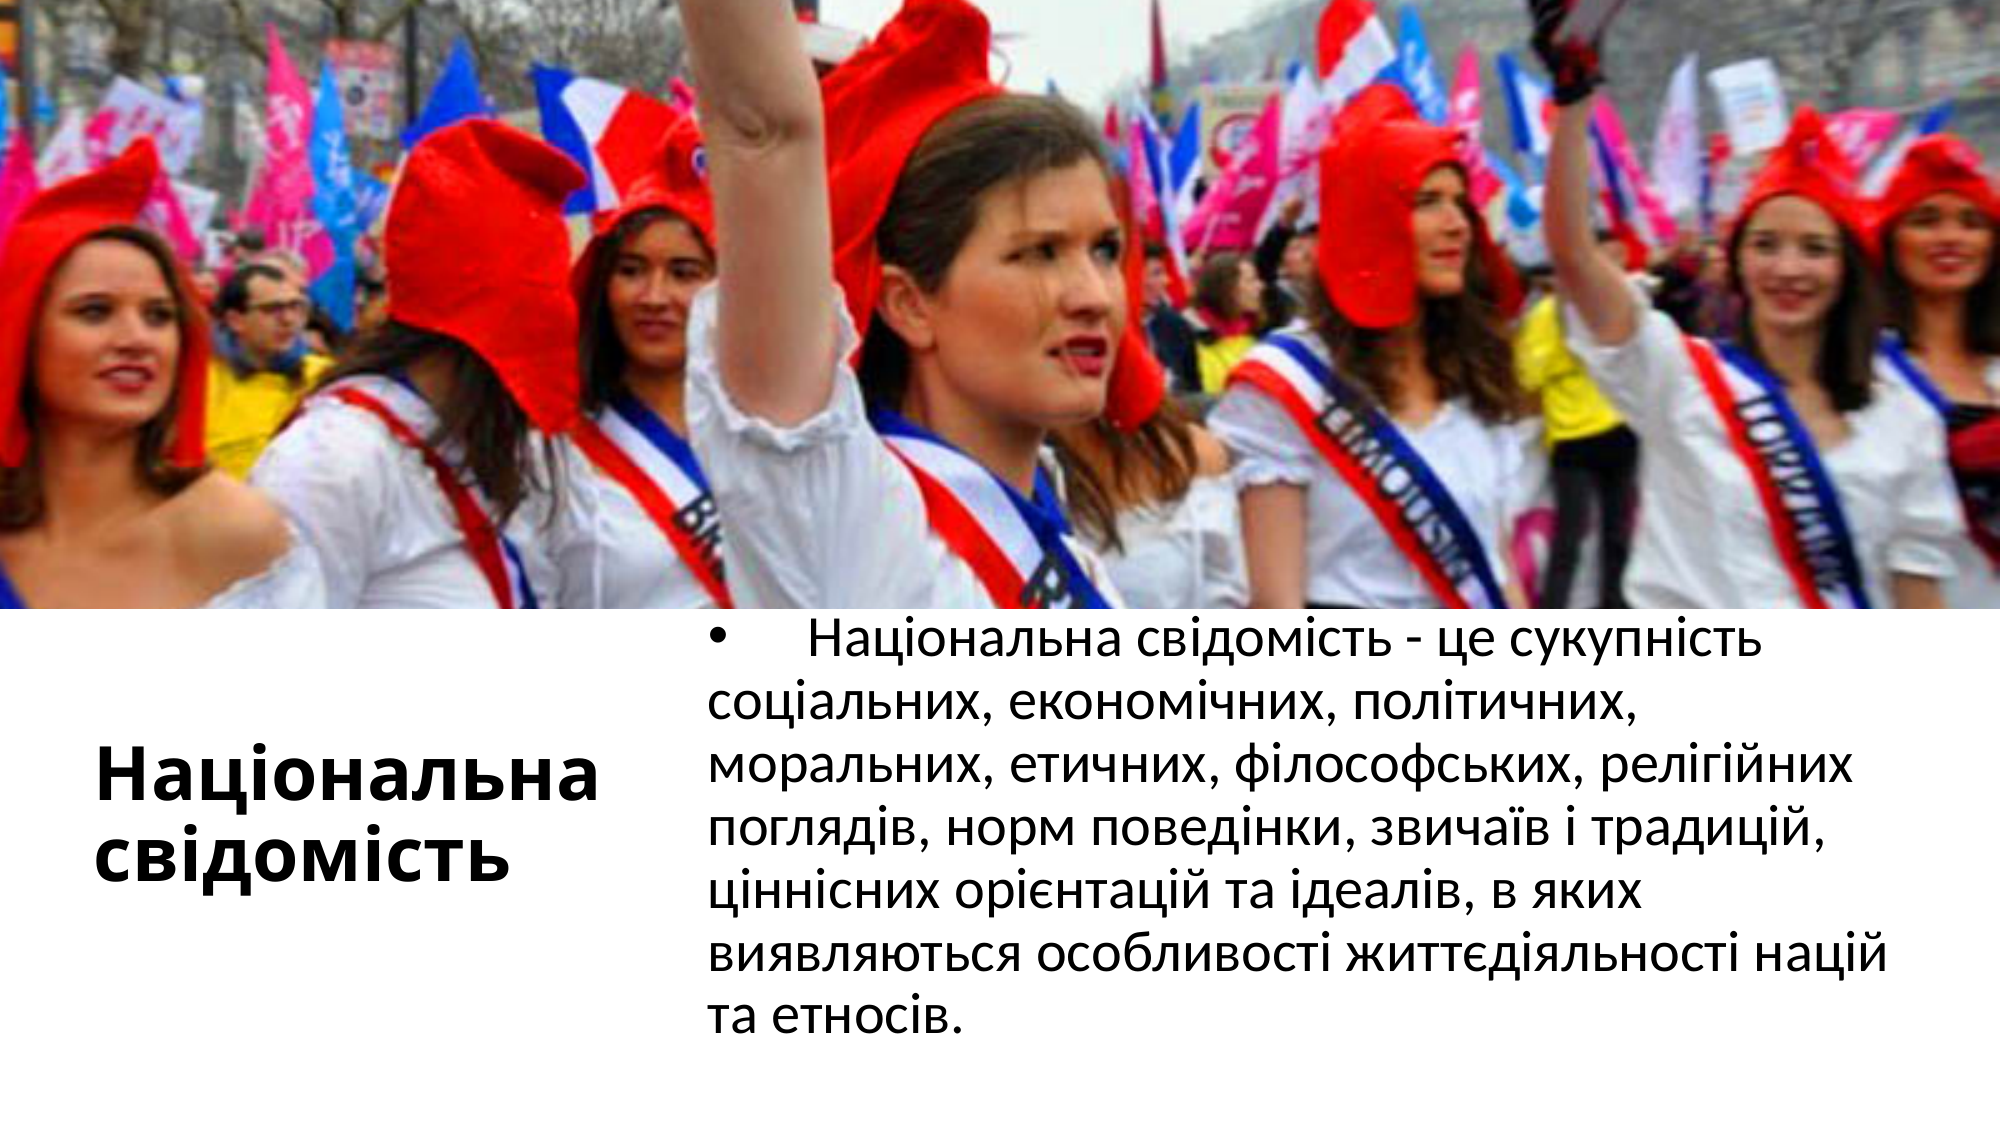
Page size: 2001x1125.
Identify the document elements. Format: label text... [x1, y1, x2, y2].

title Національна свідомість [78, 615, 619, 1018]
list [0, 0, 2000, 609]
list Національна свідомість - це сукупність соціальних, економічних, політичних, моральних, етичних, філософських, релігійних поглядів, норм поведінки, звичаїв і традицій, ціннісних орієнтацій та ідеалів, в яких виявляються особливості життєдіяльності націй та етносів. [692, 609, 1921, 1125]
